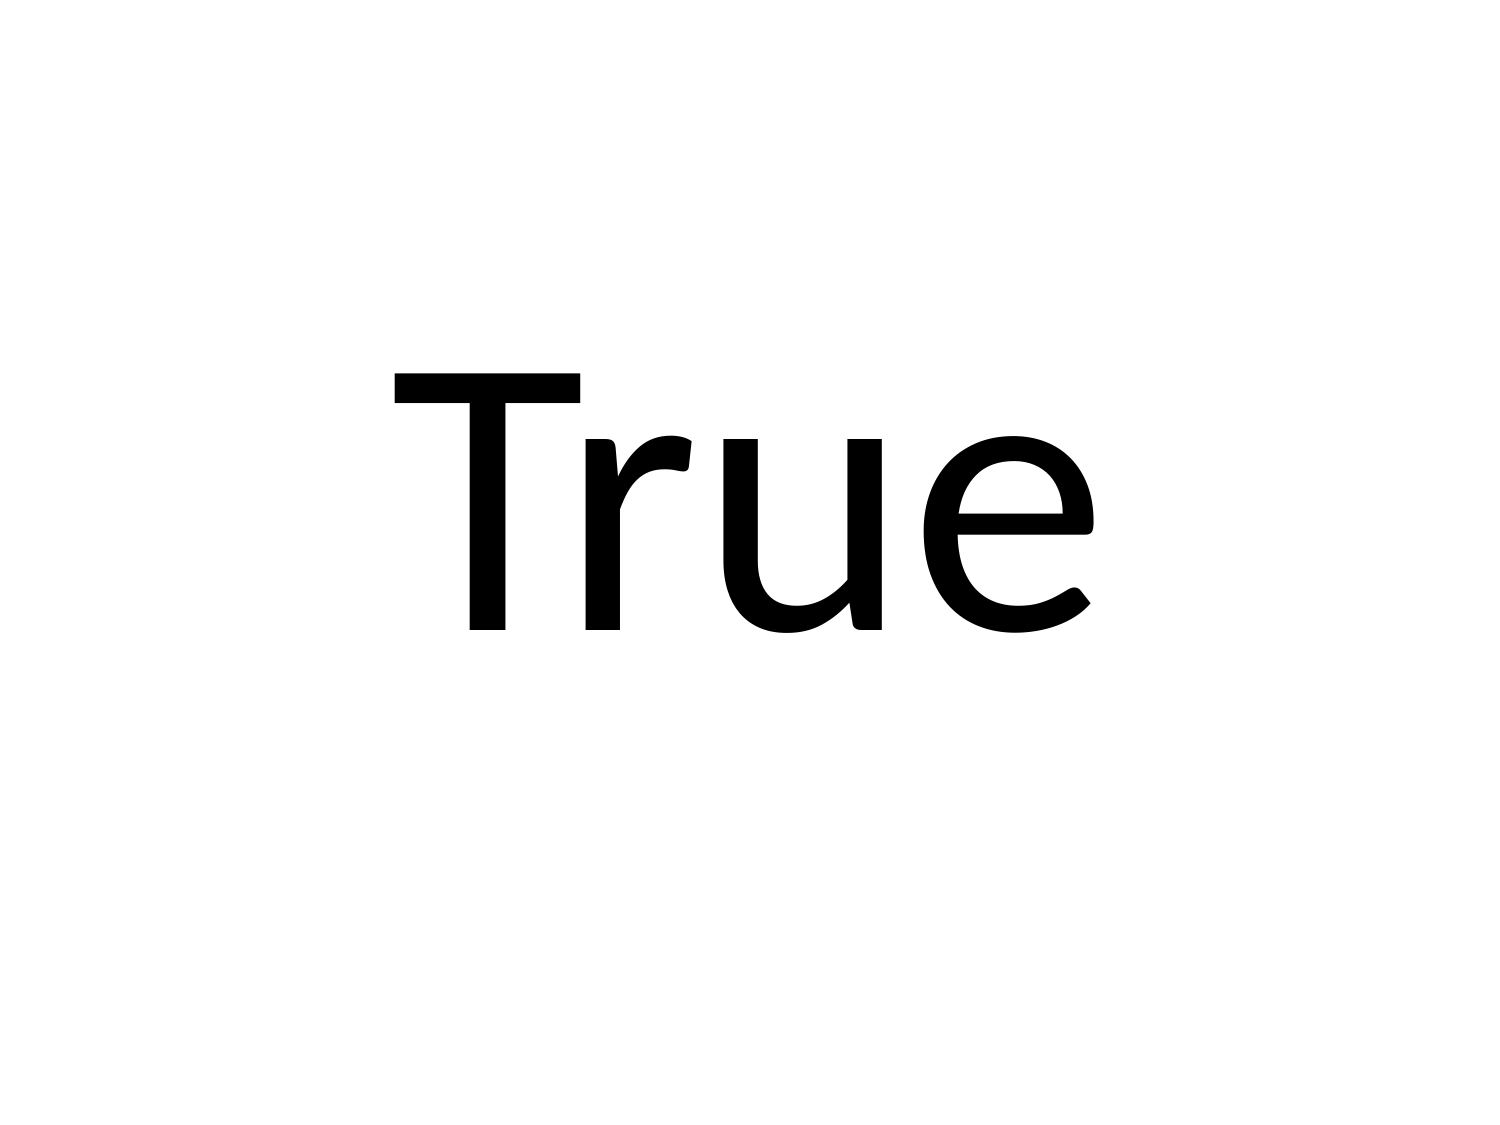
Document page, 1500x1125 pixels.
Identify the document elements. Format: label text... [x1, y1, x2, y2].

title True [112, 349, 1388, 591]
